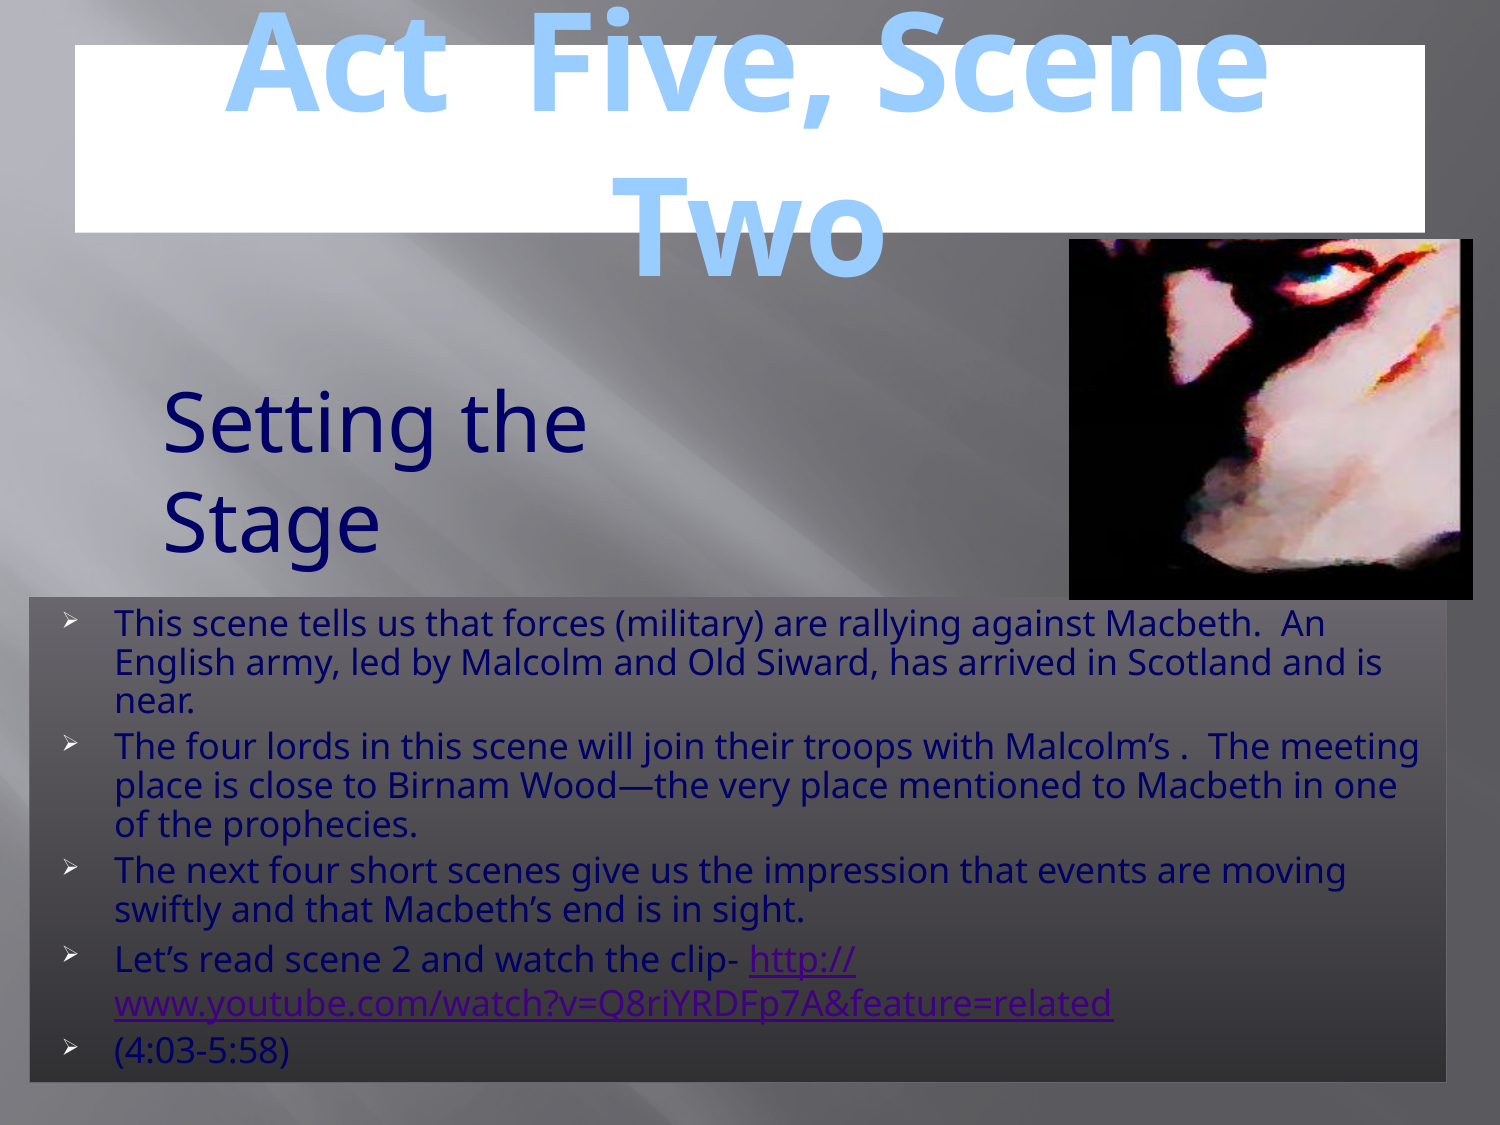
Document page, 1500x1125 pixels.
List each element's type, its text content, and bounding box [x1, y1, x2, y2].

list This scene tells us that forces (military) are rallying against Macbeth. An English army, led by Malcolm and Old Siward, has arrived in Scotland and is near. The four lords in this scene will join their troops with Malcolm’s . The meeting place is close to Birnam Wood—the very place mentioned to Macbeth in one of the prophecies. The next four short scenes give us the impression that events are moving swiftly and that Macbeth’s end is in sight. Let’s read scene 2 and watch the clip- http://www.youtube.com/watch?v=Q8riYRDFp7A&feature=related (4:03-5:58) [29, 597, 1447, 1083]
title Act Five, Scene Two [75, 45, 1425, 233]
text_box Setting the Stage [147, 361, 833, 577]
picture [1068, 238, 1474, 600]
